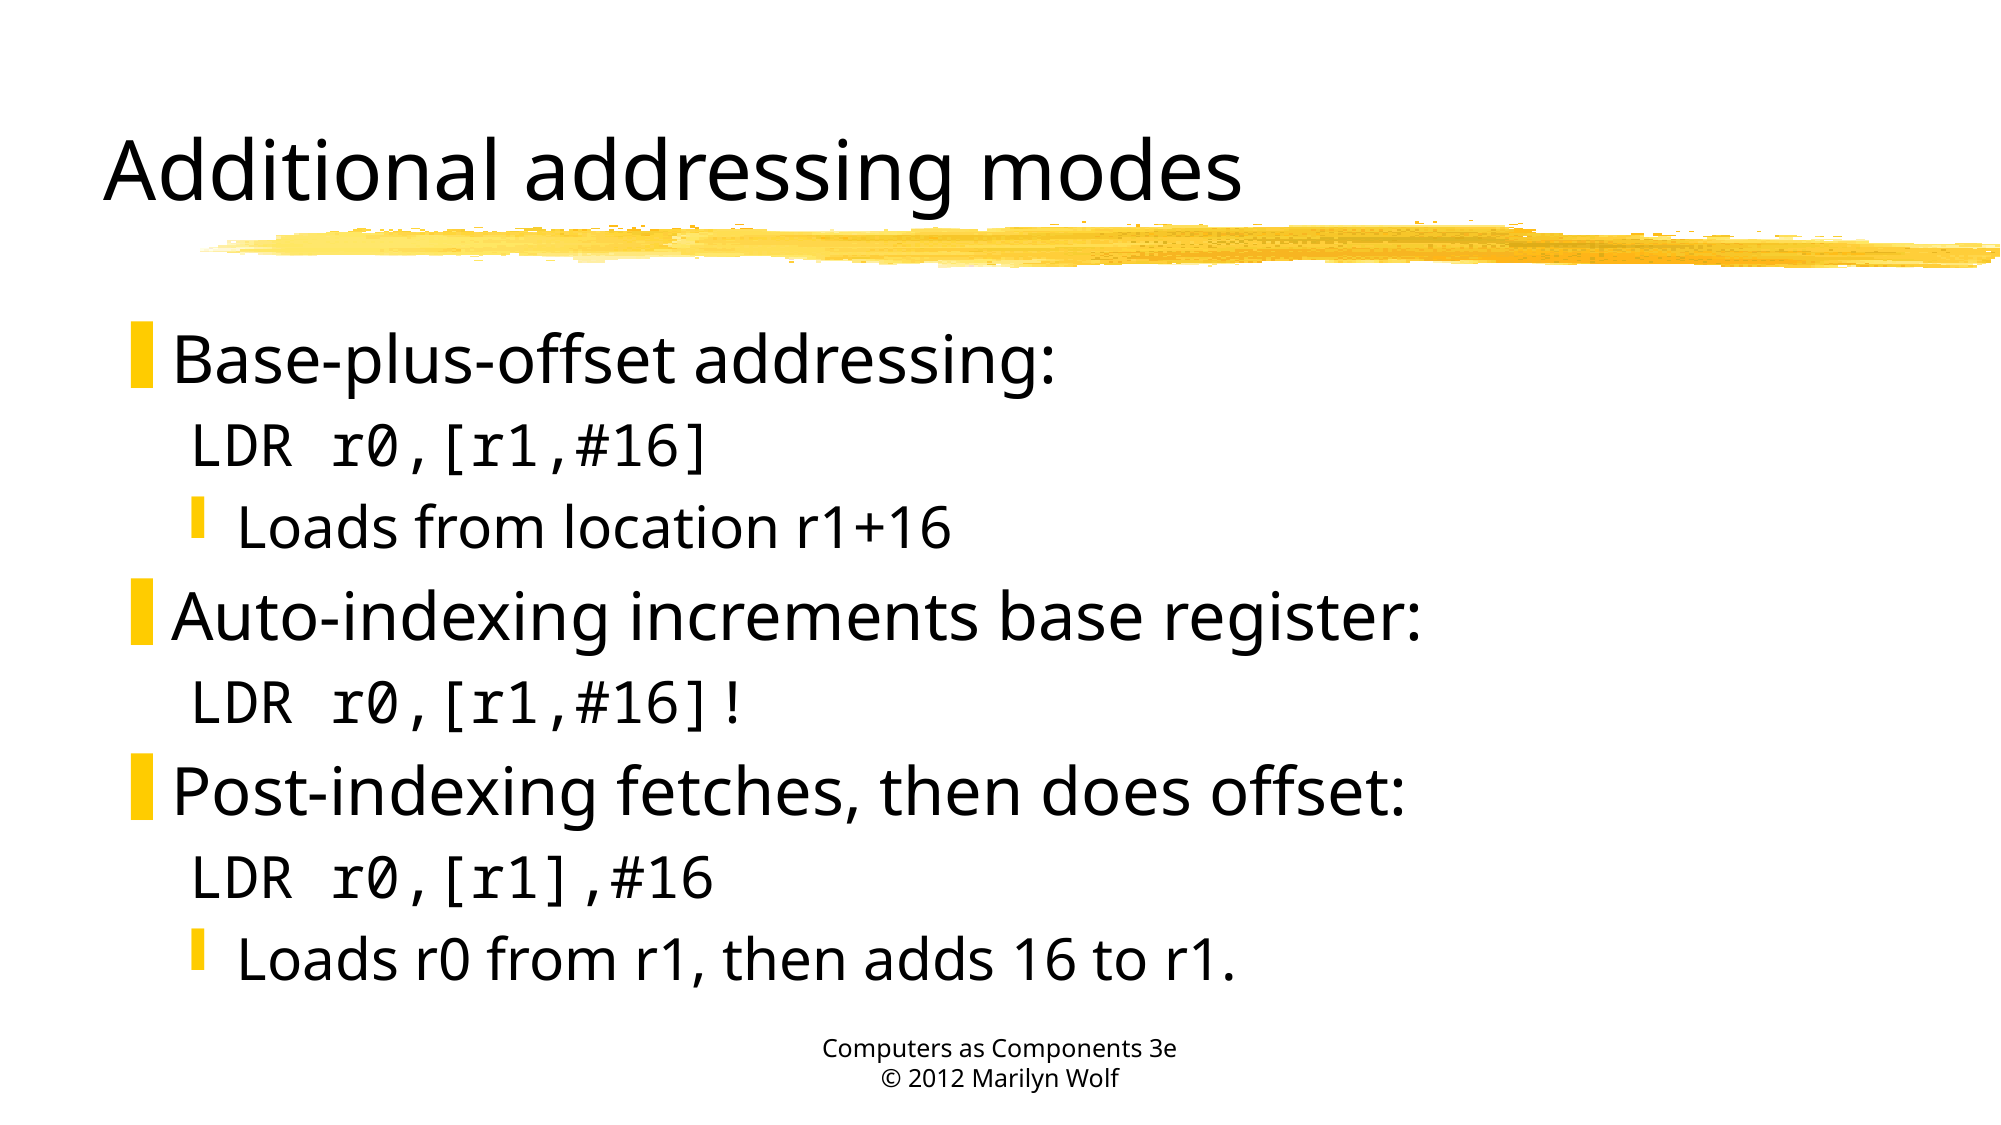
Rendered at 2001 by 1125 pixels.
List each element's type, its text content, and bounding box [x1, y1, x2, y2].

list Base-plus-offset addressing: LDR r0,[r1,#16] Loads from location r1+16 Auto-indexing increments base register: LDR r0,[r1,#16]! Post-indexing fetches, then does offset: LDR r0,[r1],#16 Loads r0 from r1, then adds 16 to r1. [99, 309, 1890, 994]
picture [200, 215, 2000, 279]
title Additional addressing modes [88, 37, 1790, 226]
